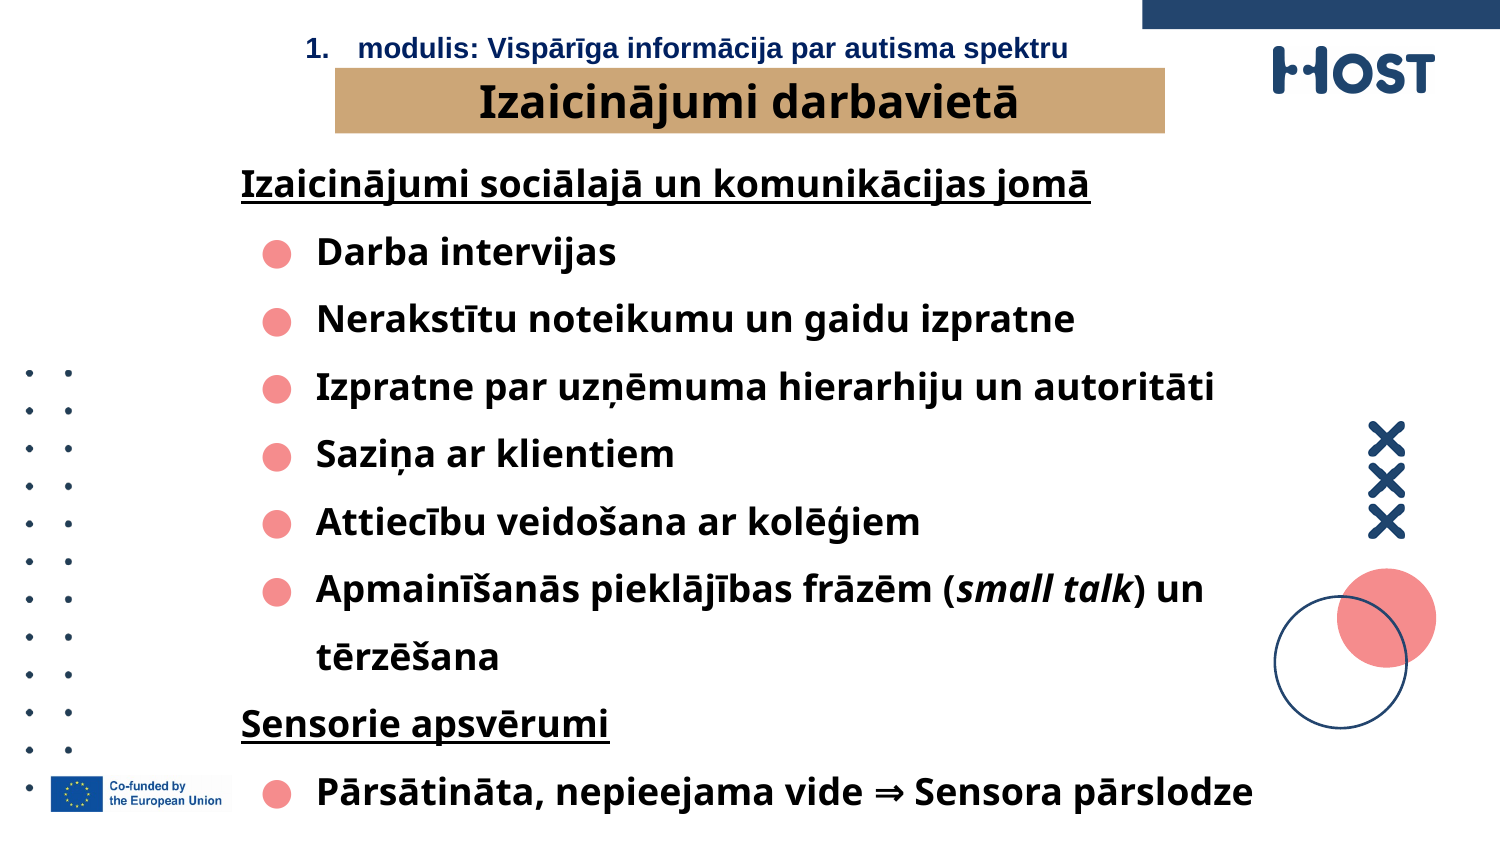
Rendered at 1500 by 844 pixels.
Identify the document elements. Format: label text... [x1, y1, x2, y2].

picture [1368, 421, 1405, 539]
picture [0, 370, 233, 812]
list Izaicinājumi sociālajā un komunikācijas jomā Darba intervijas Nerakstītu noteikumu un gaidu izpratne Izpratne par uzņēmuma hierarhiju un autoritāti Saziņa ar klientiem Attiecību veidošana ar kolēģiem Apmainīšanās pieklājības frāzēm (small talk) un tērzēšana Sensorie apsvērumi Pārsātināta, nepieejama vide ⇒ Sensora pārslodze [225, 123, 1358, 812]
text_box Izaicinājumi darbavietā [335, 67, 1165, 134]
text_box modulis: Vispārīga informācija par autisma spektru [267, 10, 1135, 68]
picture [1273, 46, 1435, 94]
